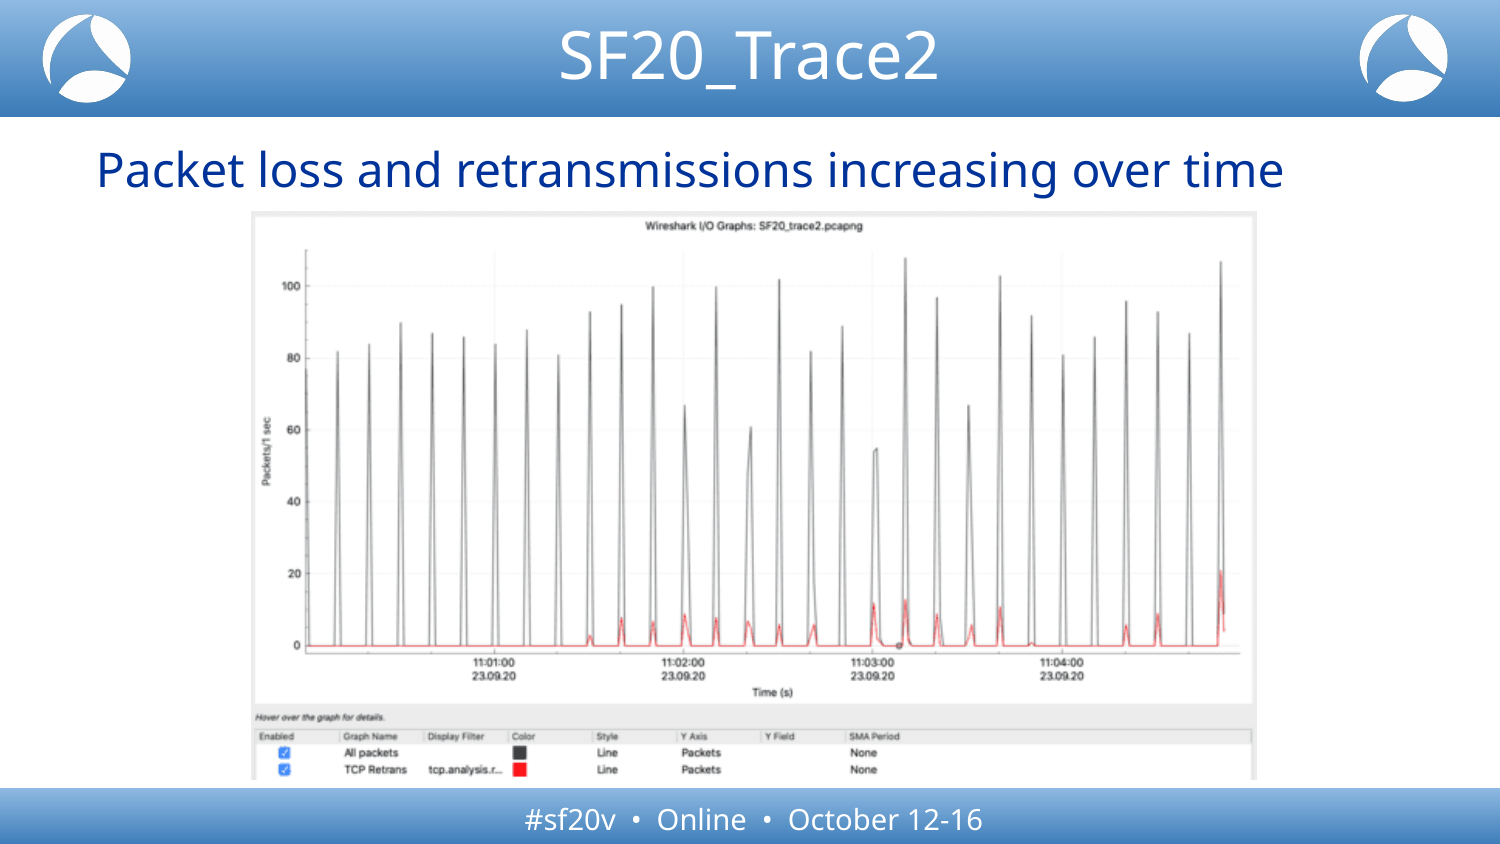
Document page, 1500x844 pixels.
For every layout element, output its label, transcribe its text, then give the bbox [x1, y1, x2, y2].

title SF20_Trace2 [188, 0, 1312, 117]
list Packet loss and retransmissions increasing over time [80, 124, 1428, 764]
picture [251, 210, 1257, 780]
picture [1359, 14, 1448, 102]
picture [42, 14, 131, 103]
